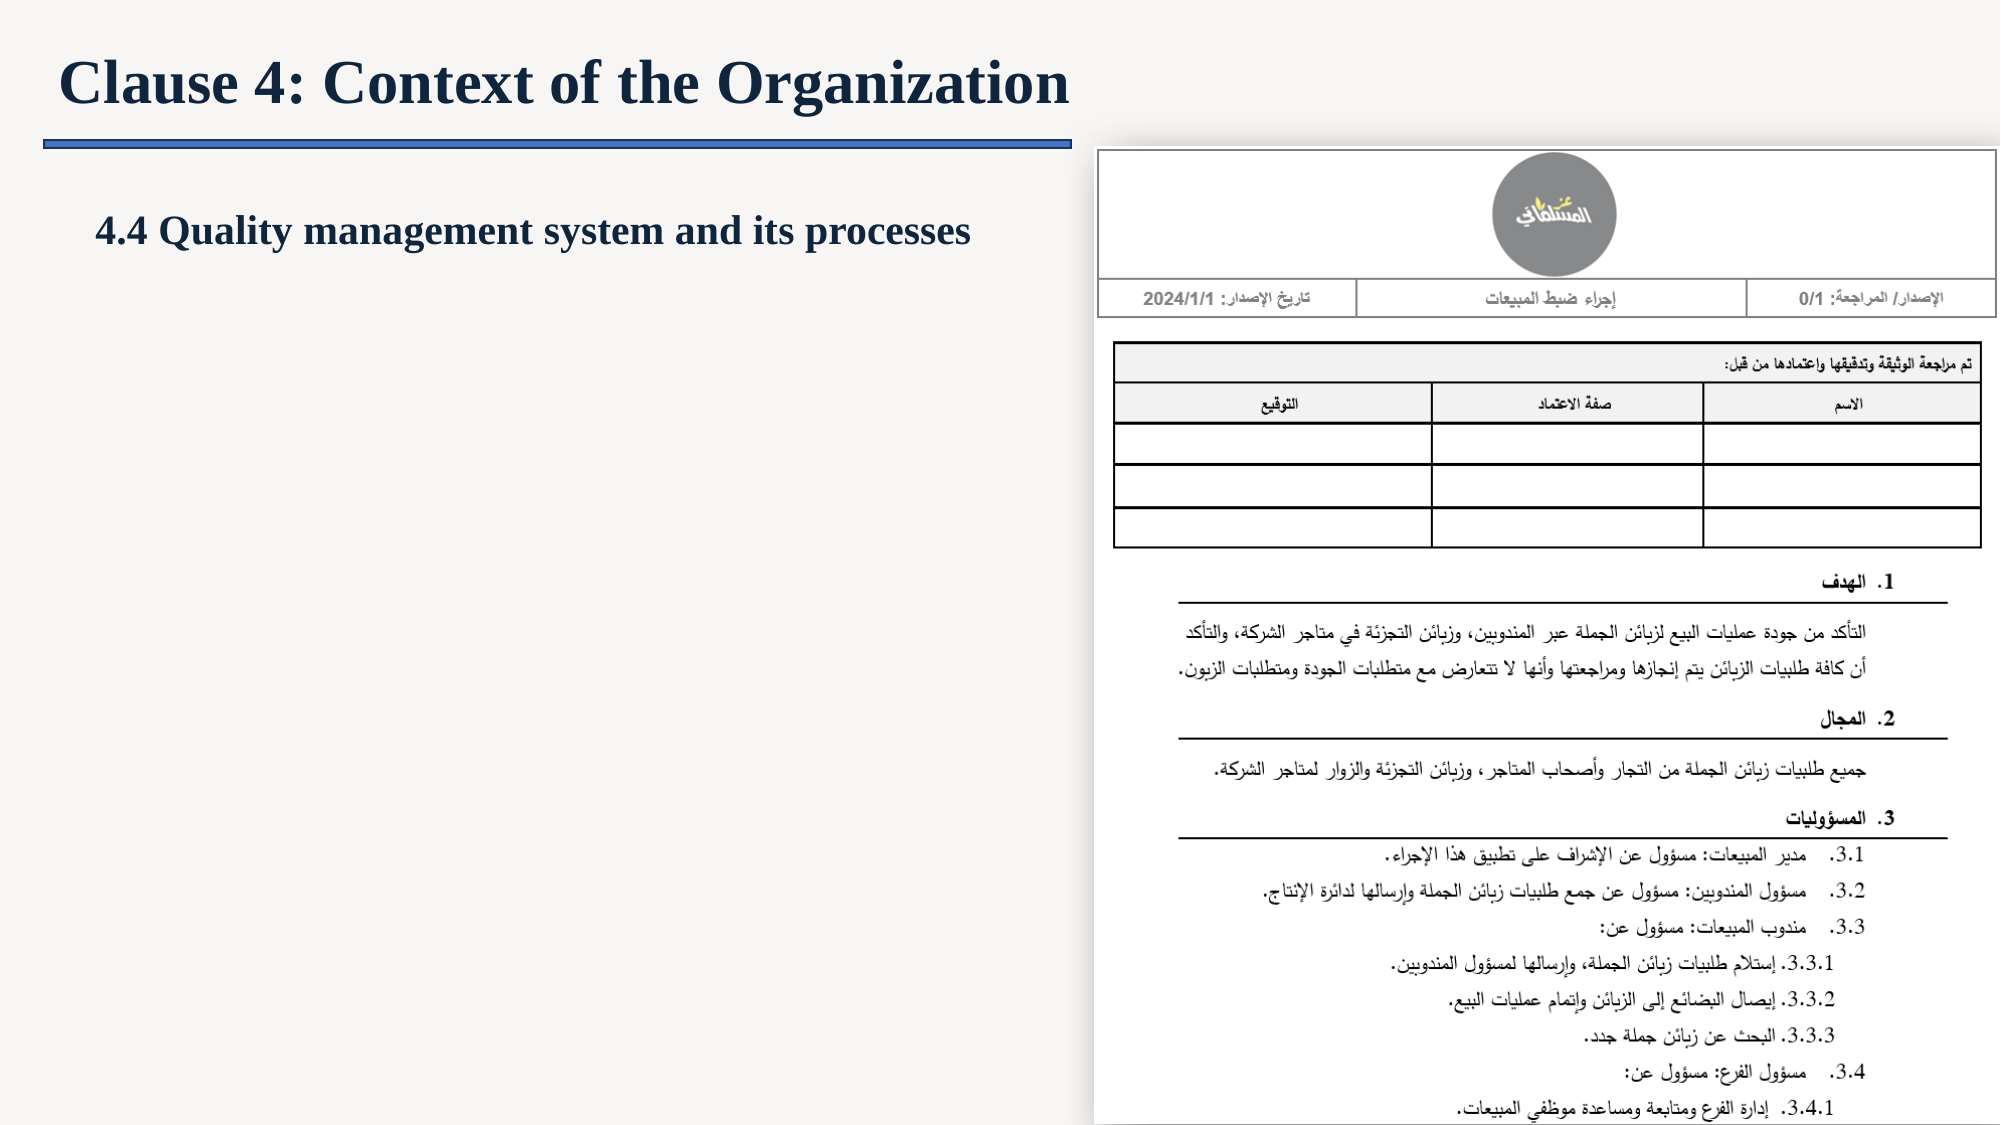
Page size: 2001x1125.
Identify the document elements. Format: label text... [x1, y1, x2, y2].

picture [1094, 146, 2000, 1124]
title Clause 4: Context of the Organization [43, 26, 1283, 141]
text_box 4.4 Quality management system and its processes [80, 178, 1078, 261]
text_box [43, 139, 1072, 149]
